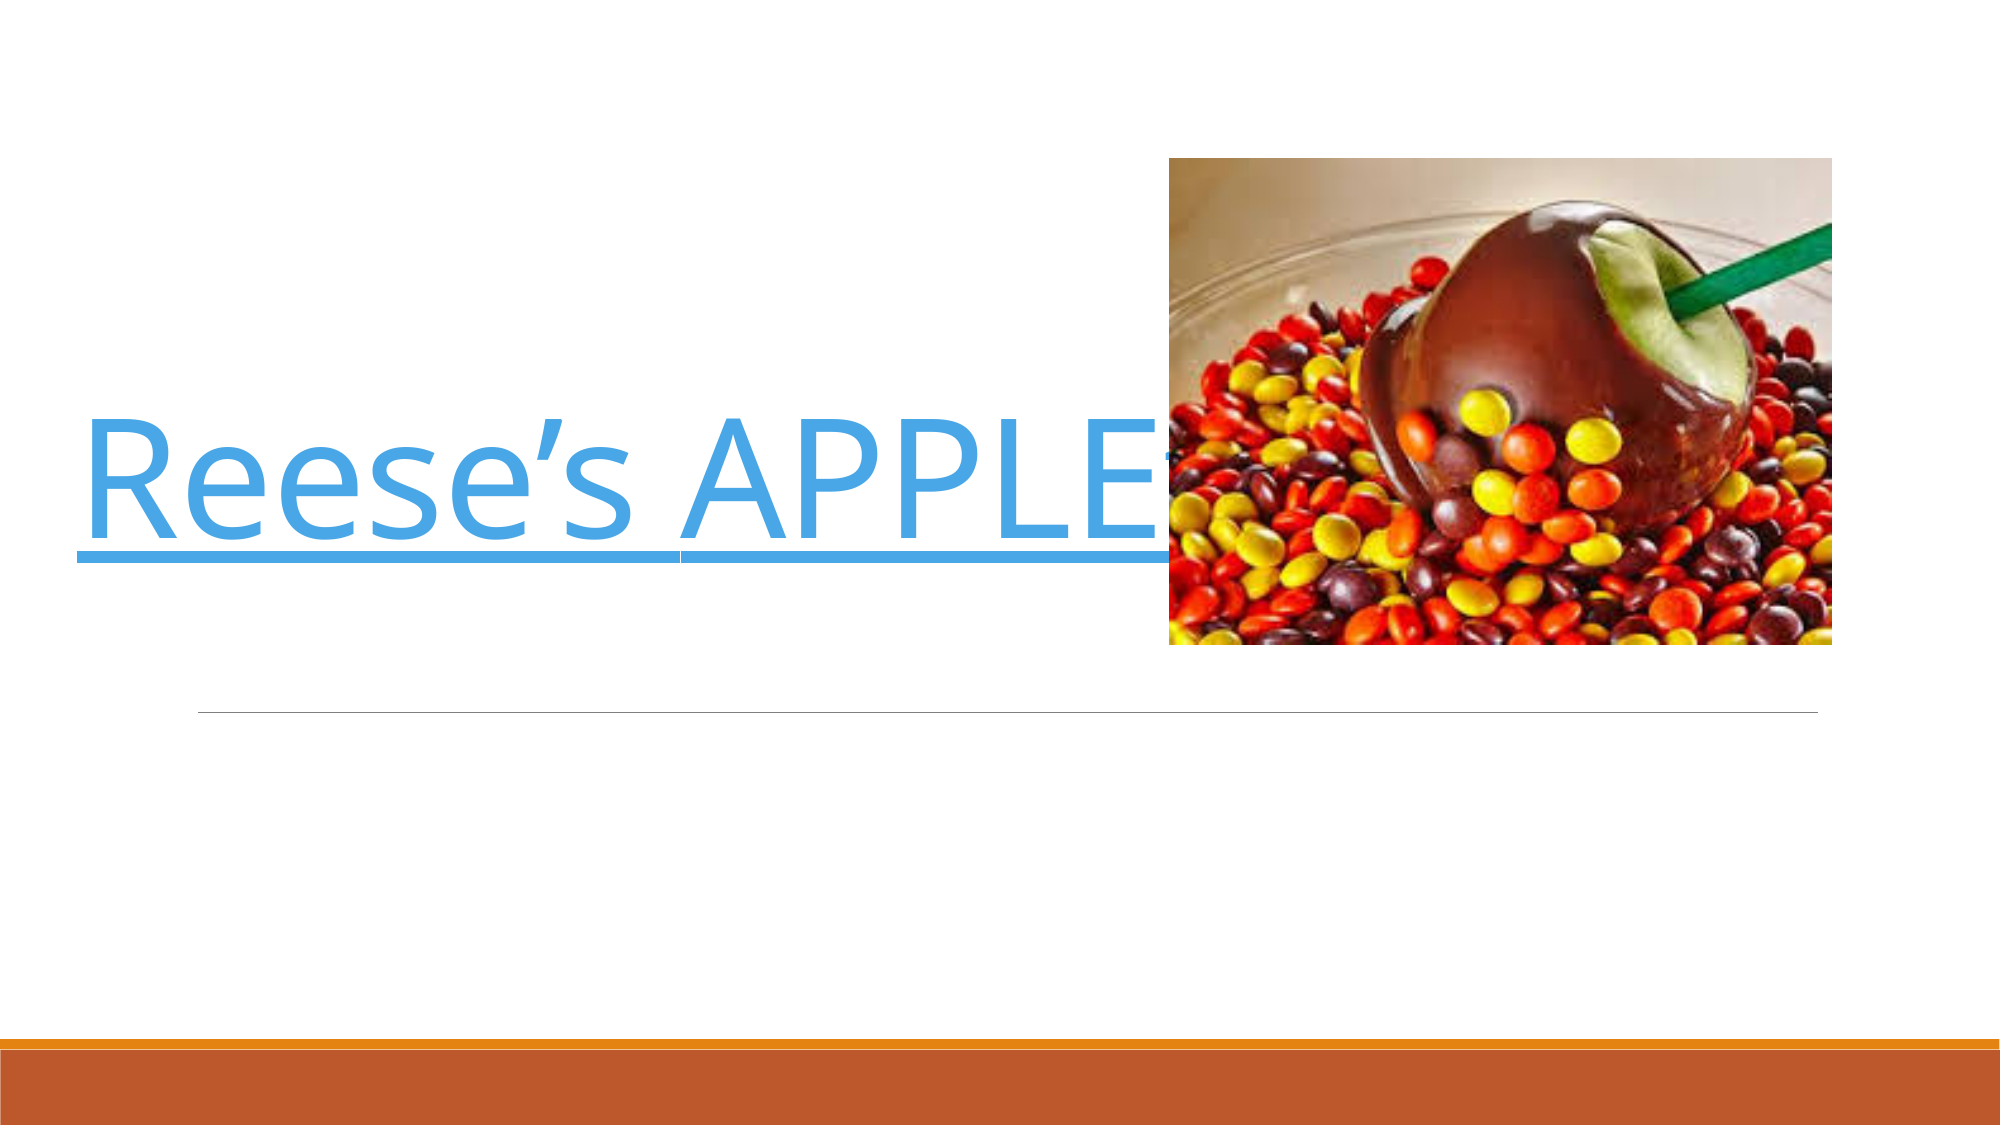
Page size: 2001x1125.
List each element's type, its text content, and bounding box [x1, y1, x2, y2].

picture [1168, 158, 1833, 645]
title Reese’s APPLEt [61, 0, 1712, 585]
